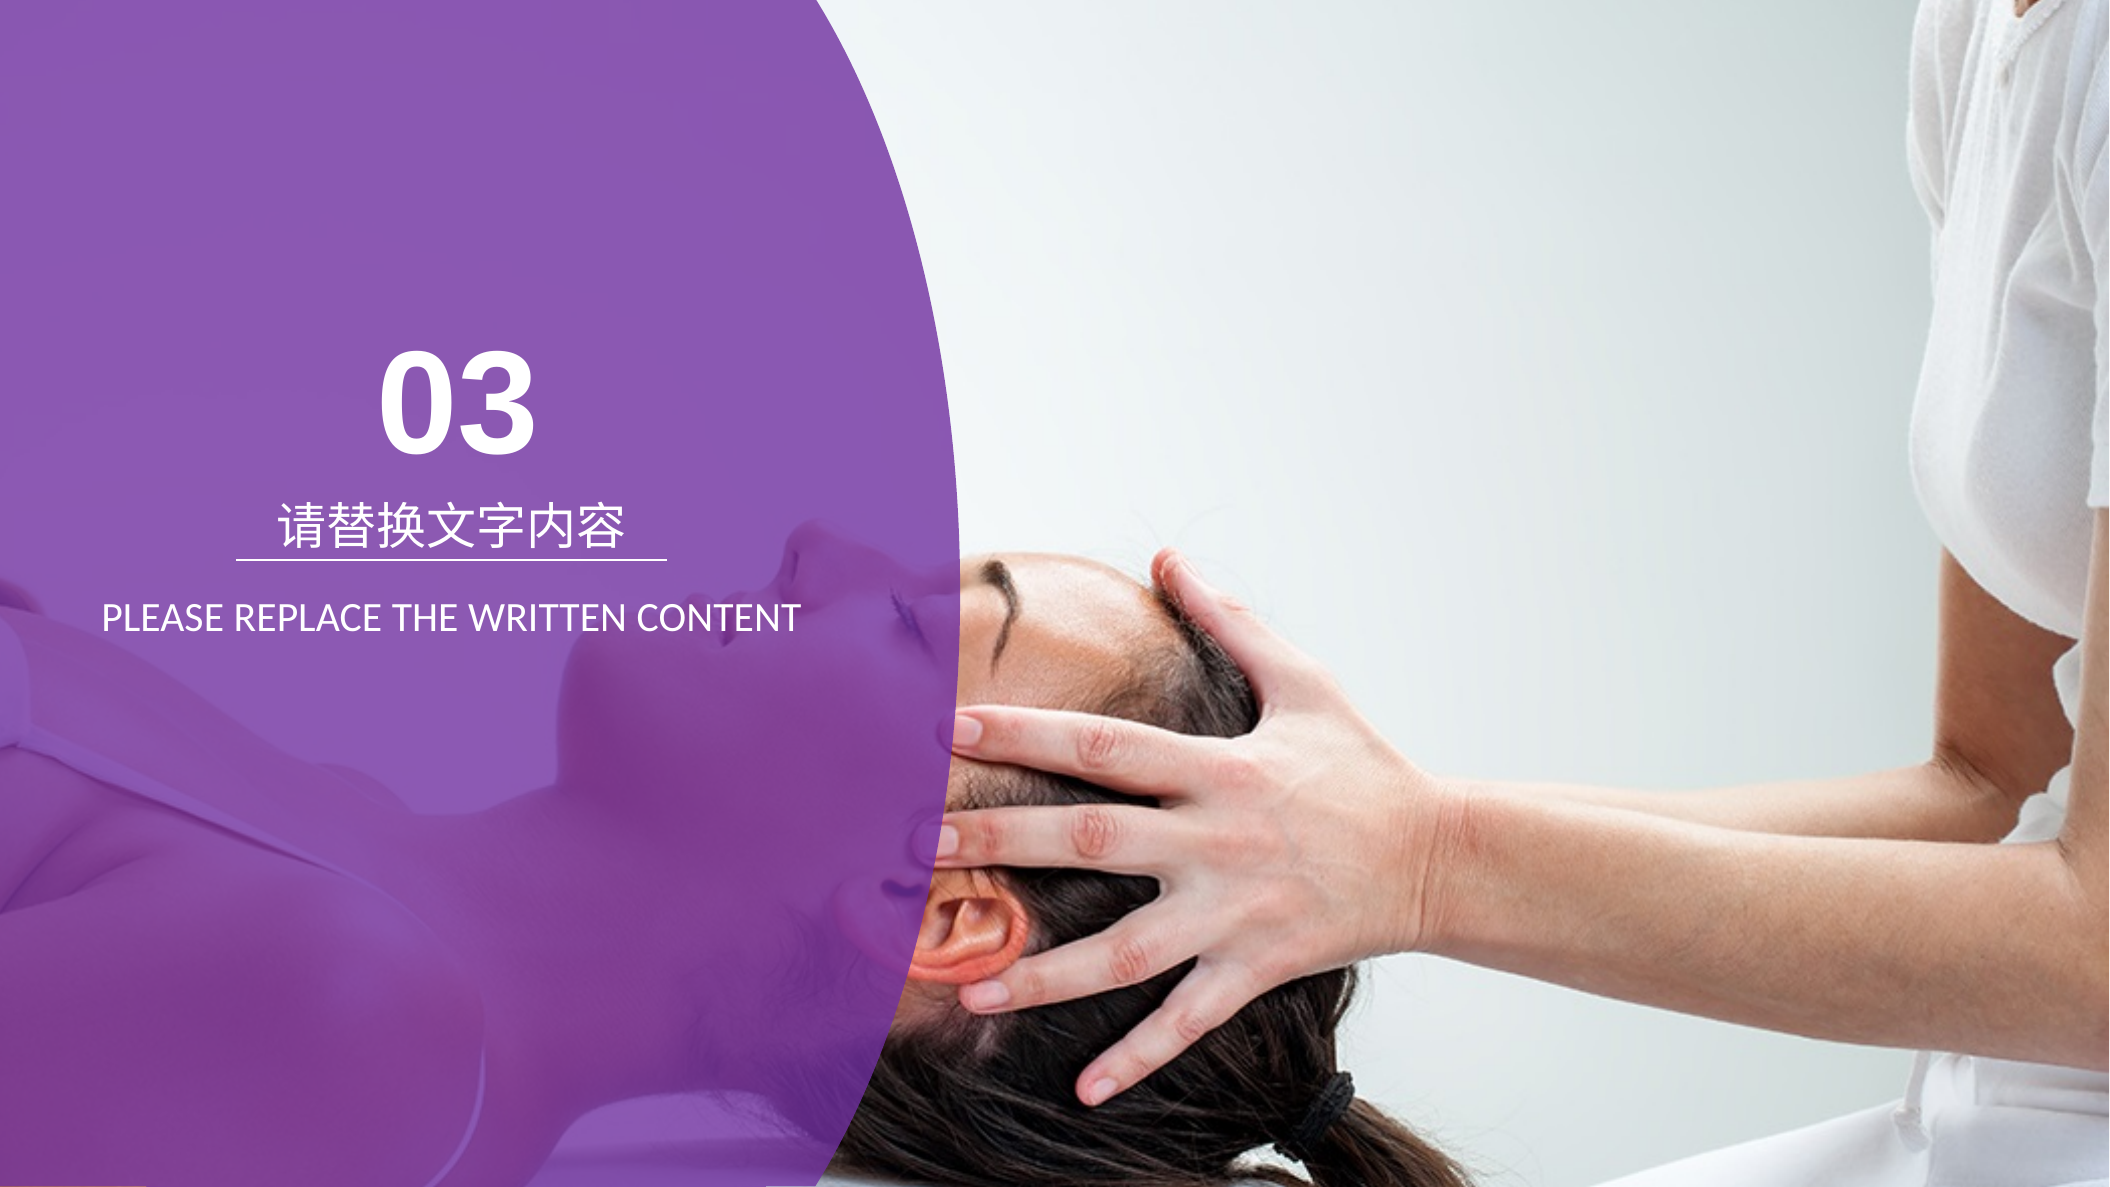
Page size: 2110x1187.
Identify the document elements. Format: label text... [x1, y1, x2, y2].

text_box 请替换文字内容 [235, 475, 668, 559]
text_box [817, 0, 2110, 1187]
text_box 03 [376, 307, 585, 484]
text_box [0, 0, 962, 1187]
text_box Please replace the written content [101, 579, 802, 640]
